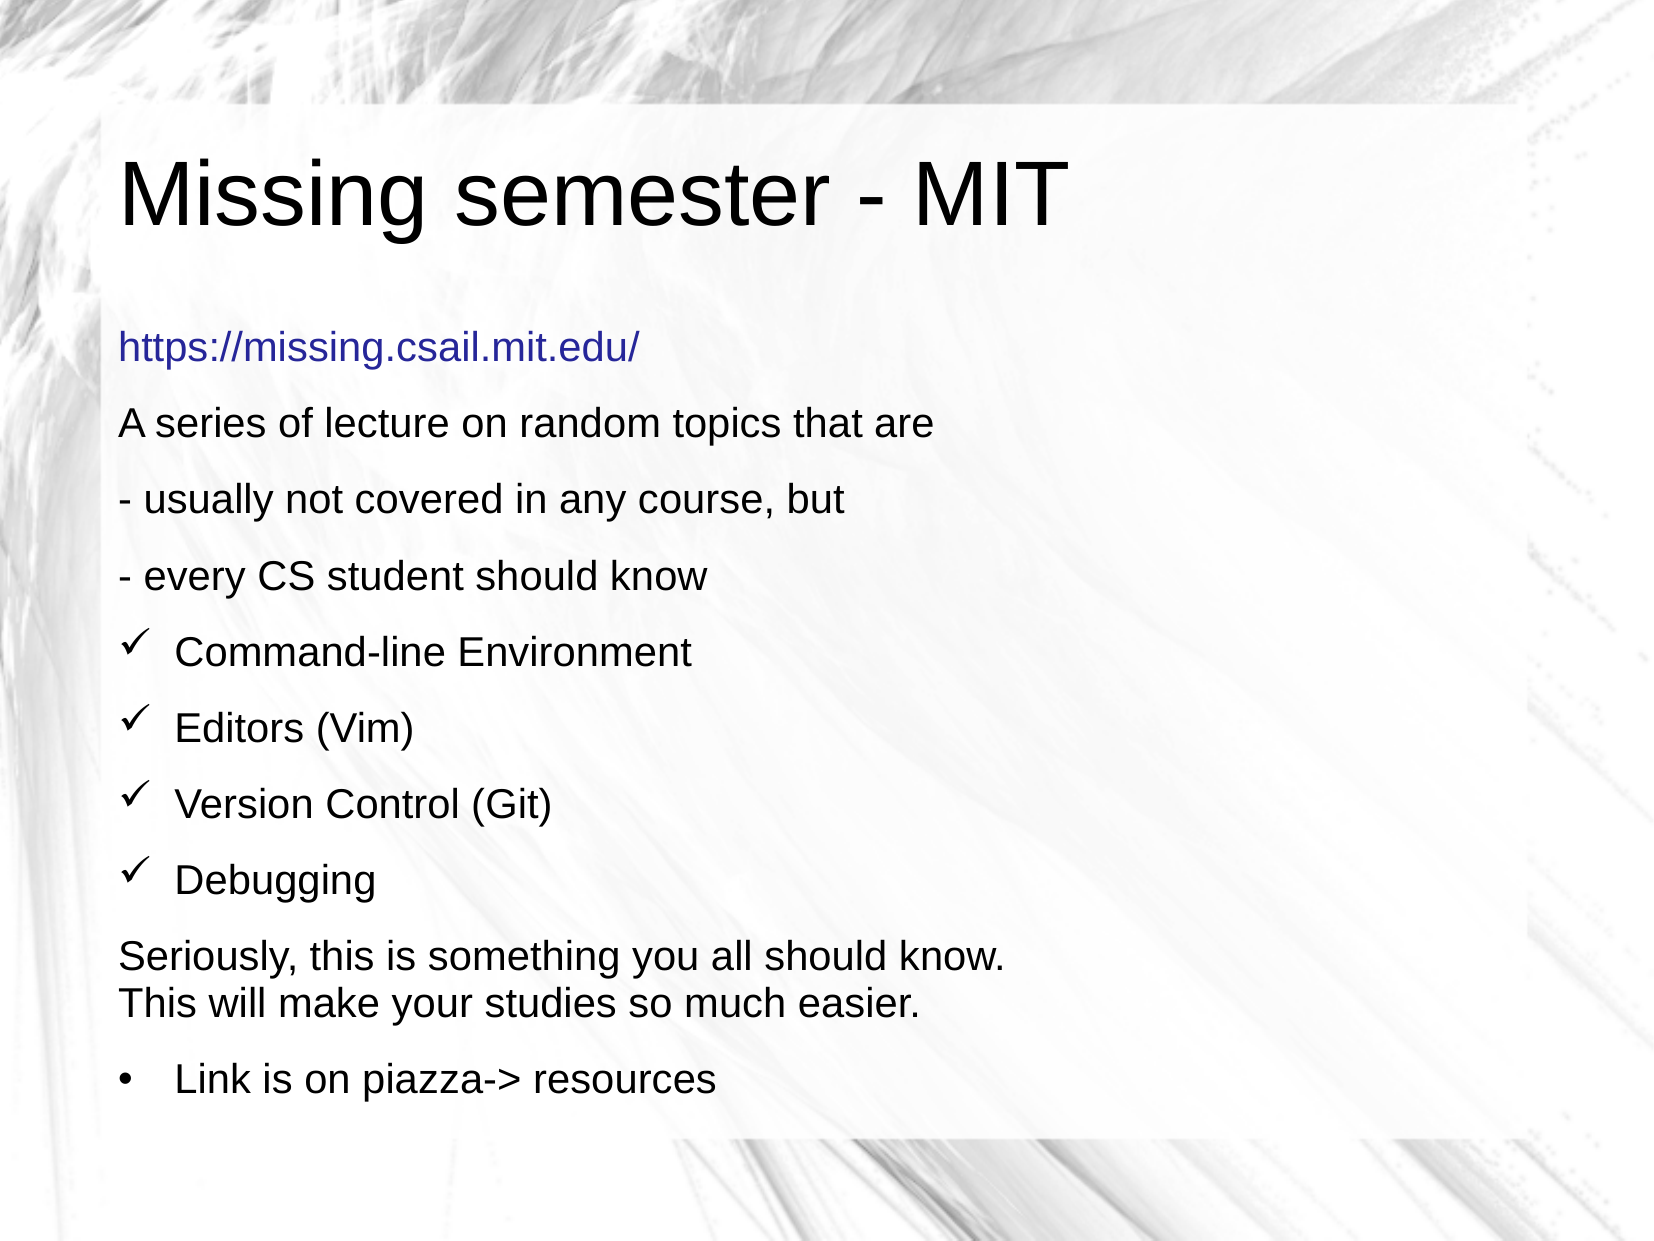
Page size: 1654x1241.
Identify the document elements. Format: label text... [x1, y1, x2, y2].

picture [0, 0, 1654, 1241]
list https://missing.csail.mit.edu/ A series of lecture on random topics that are - usually not covered in any course, but - every CS student should know Command-line Environment Editors (Vim) Version Control (Git) Debugging Seriously, this is something you all should know. This will make your studies so much easier. Link is on piazza-> resources [118, 319, 1571, 1102]
title Missing semester - MIT [118, 112, 1504, 278]
